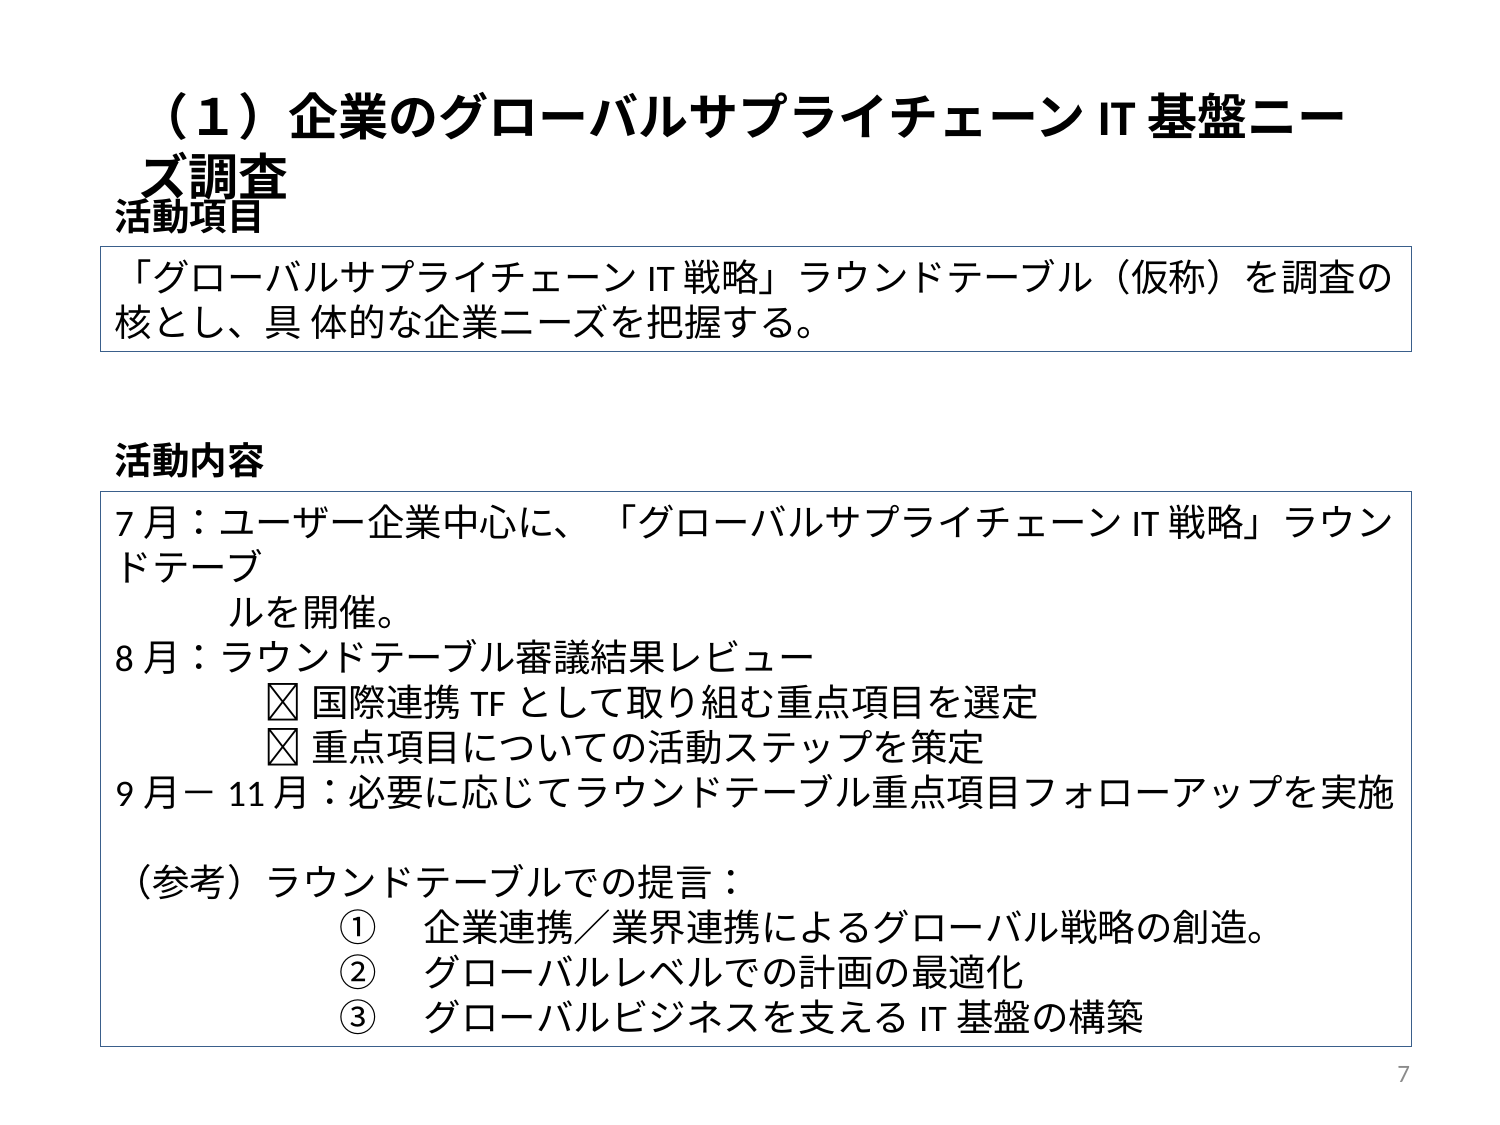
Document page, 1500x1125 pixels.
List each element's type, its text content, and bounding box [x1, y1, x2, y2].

text_box 「グローバルサプライチェーンIT戦略」ラウンドテーブル（仮称）を調査の核とし、具 体的な企業ニーズを把握する。 [100, 246, 1412, 352]
slide_number 7 [1074, 1042, 1425, 1103]
text_box 活動内容 [100, 429, 361, 490]
text_box 7月：ユーザー企業中心に、 「グローバルサプライチェーンIT戦略」ラウンドテーブ ルを開催。 8月：ラウンドテーブル審議結果レビュー 国際連携TFとして取り組む重点項目を選定 重点項目についての活動ステップを策定 9月－11月：必要に応じてラウンドテーブル重点項目フォローアップを実施 （参考）ラウンドテーブルでの提言： ① 企業連携／業界連携によるグローバル戦略の創造。 ② グローバルレベルでの計画の最適化 ③ グローバルビジネスを支えるIT基盤の構築 [100, 491, 1412, 1047]
text_box （１）企業のグローバルサプライチェーンIT基盤ニーズ調査 [123, 78, 1376, 213]
text_box 活動項目 [100, 185, 361, 246]
